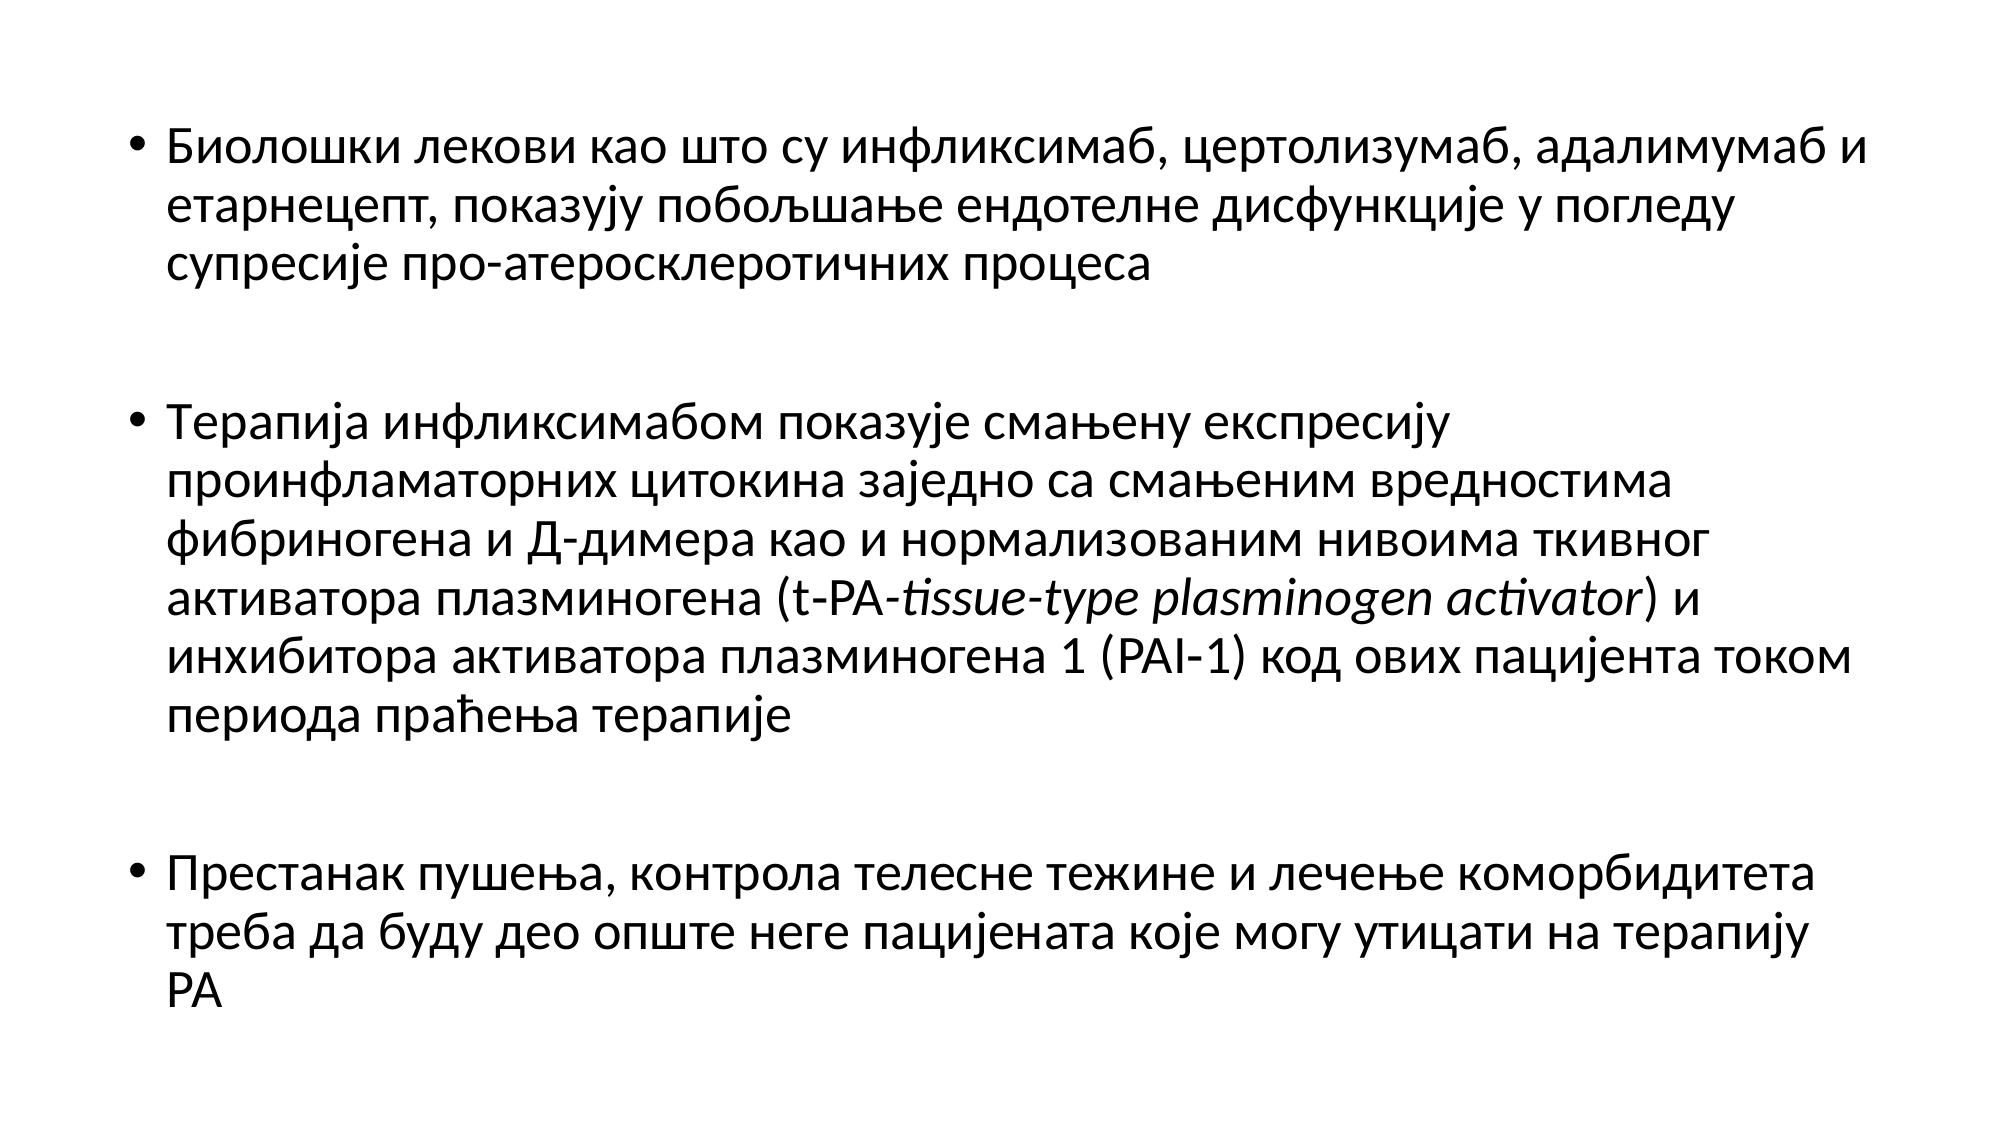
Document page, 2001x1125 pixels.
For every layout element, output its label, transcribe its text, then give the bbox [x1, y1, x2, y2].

list Биолошки лекови као што су инфликсимаб, цертолизумаб, адалимумаб и етарнецепт, показују побољшање ендотелне дисфункције у погледу супресије про-атеросклеротичних процеса Терапија инфликсимабом показује смањену експресију проинфламаторних цитокина заједно са смањеним вредностима фибриногена и Д-димера као и нормализованим нивоима ткивног активатора плазминогена (t‑PA-tissue-type plasminogen activator) и инхибитора активатора плазминогена 1 (PAI‑1) код ових пацијента током периода праћења терапије Престанак пушења, контрола телесне тежине и лечење коморбидитета треба да буду део опште неге пацијената које могу утицати на терапију РА [113, 109, 1895, 1046]
